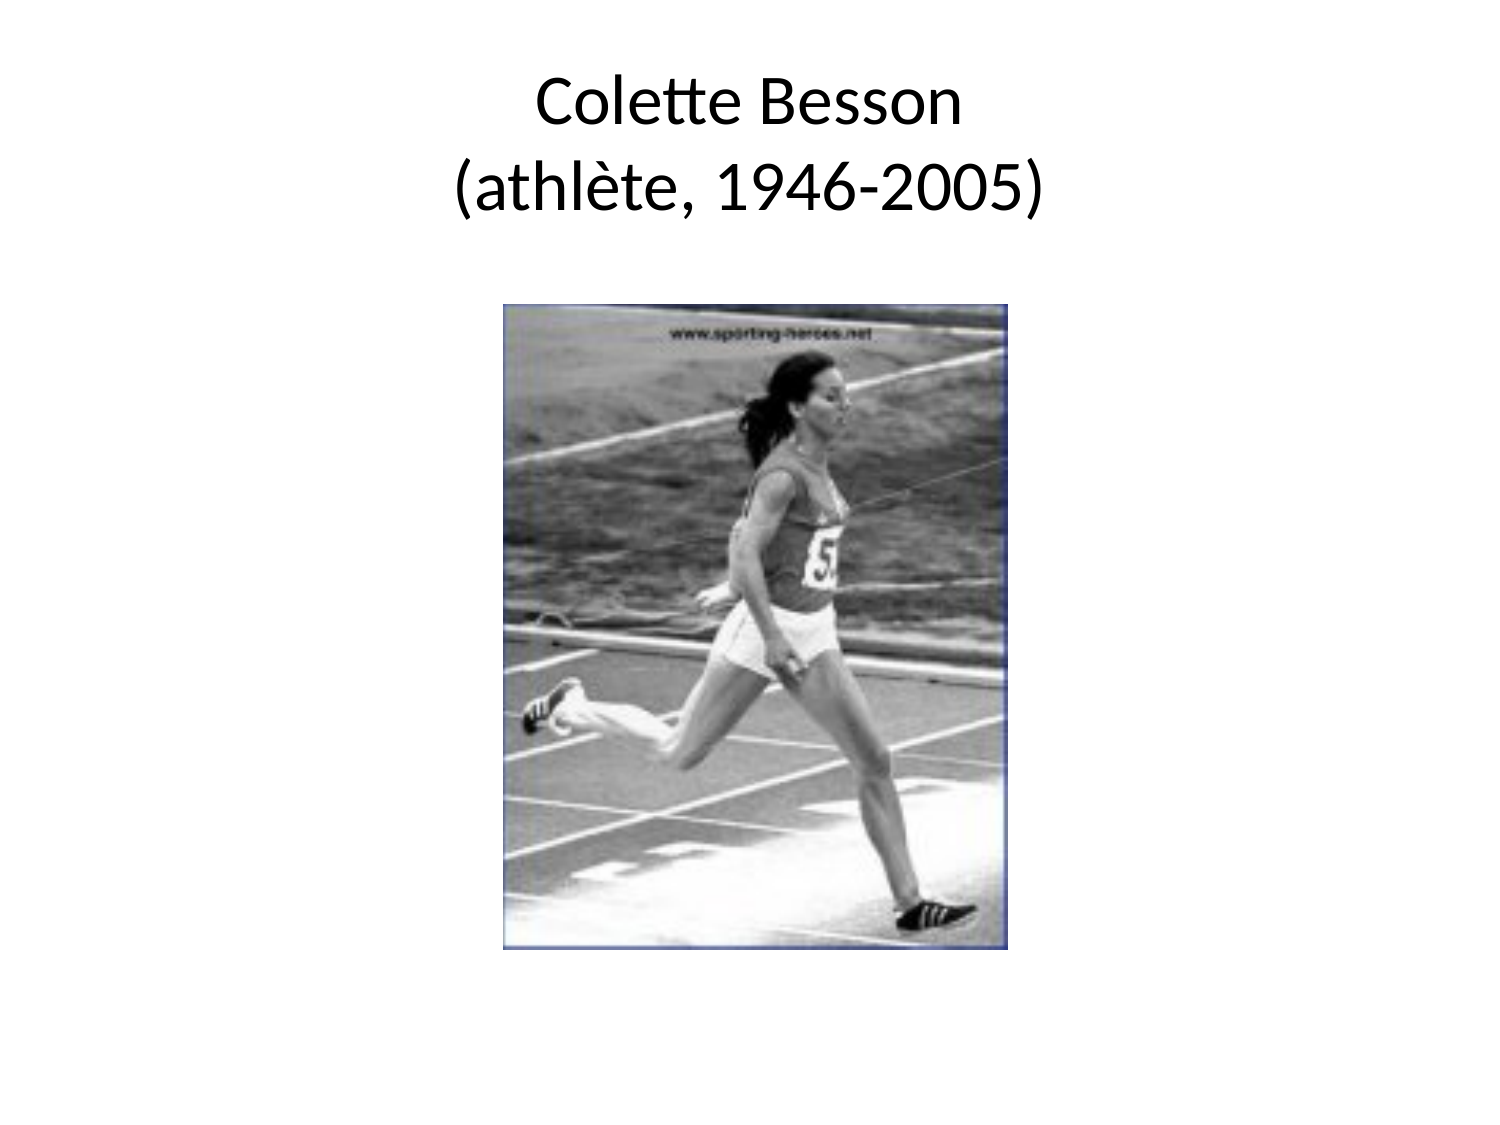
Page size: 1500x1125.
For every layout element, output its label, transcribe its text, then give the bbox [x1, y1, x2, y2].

title Colette Besson (athlète, 1946-2005) [75, 45, 1425, 233]
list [503, 304, 1009, 950]
